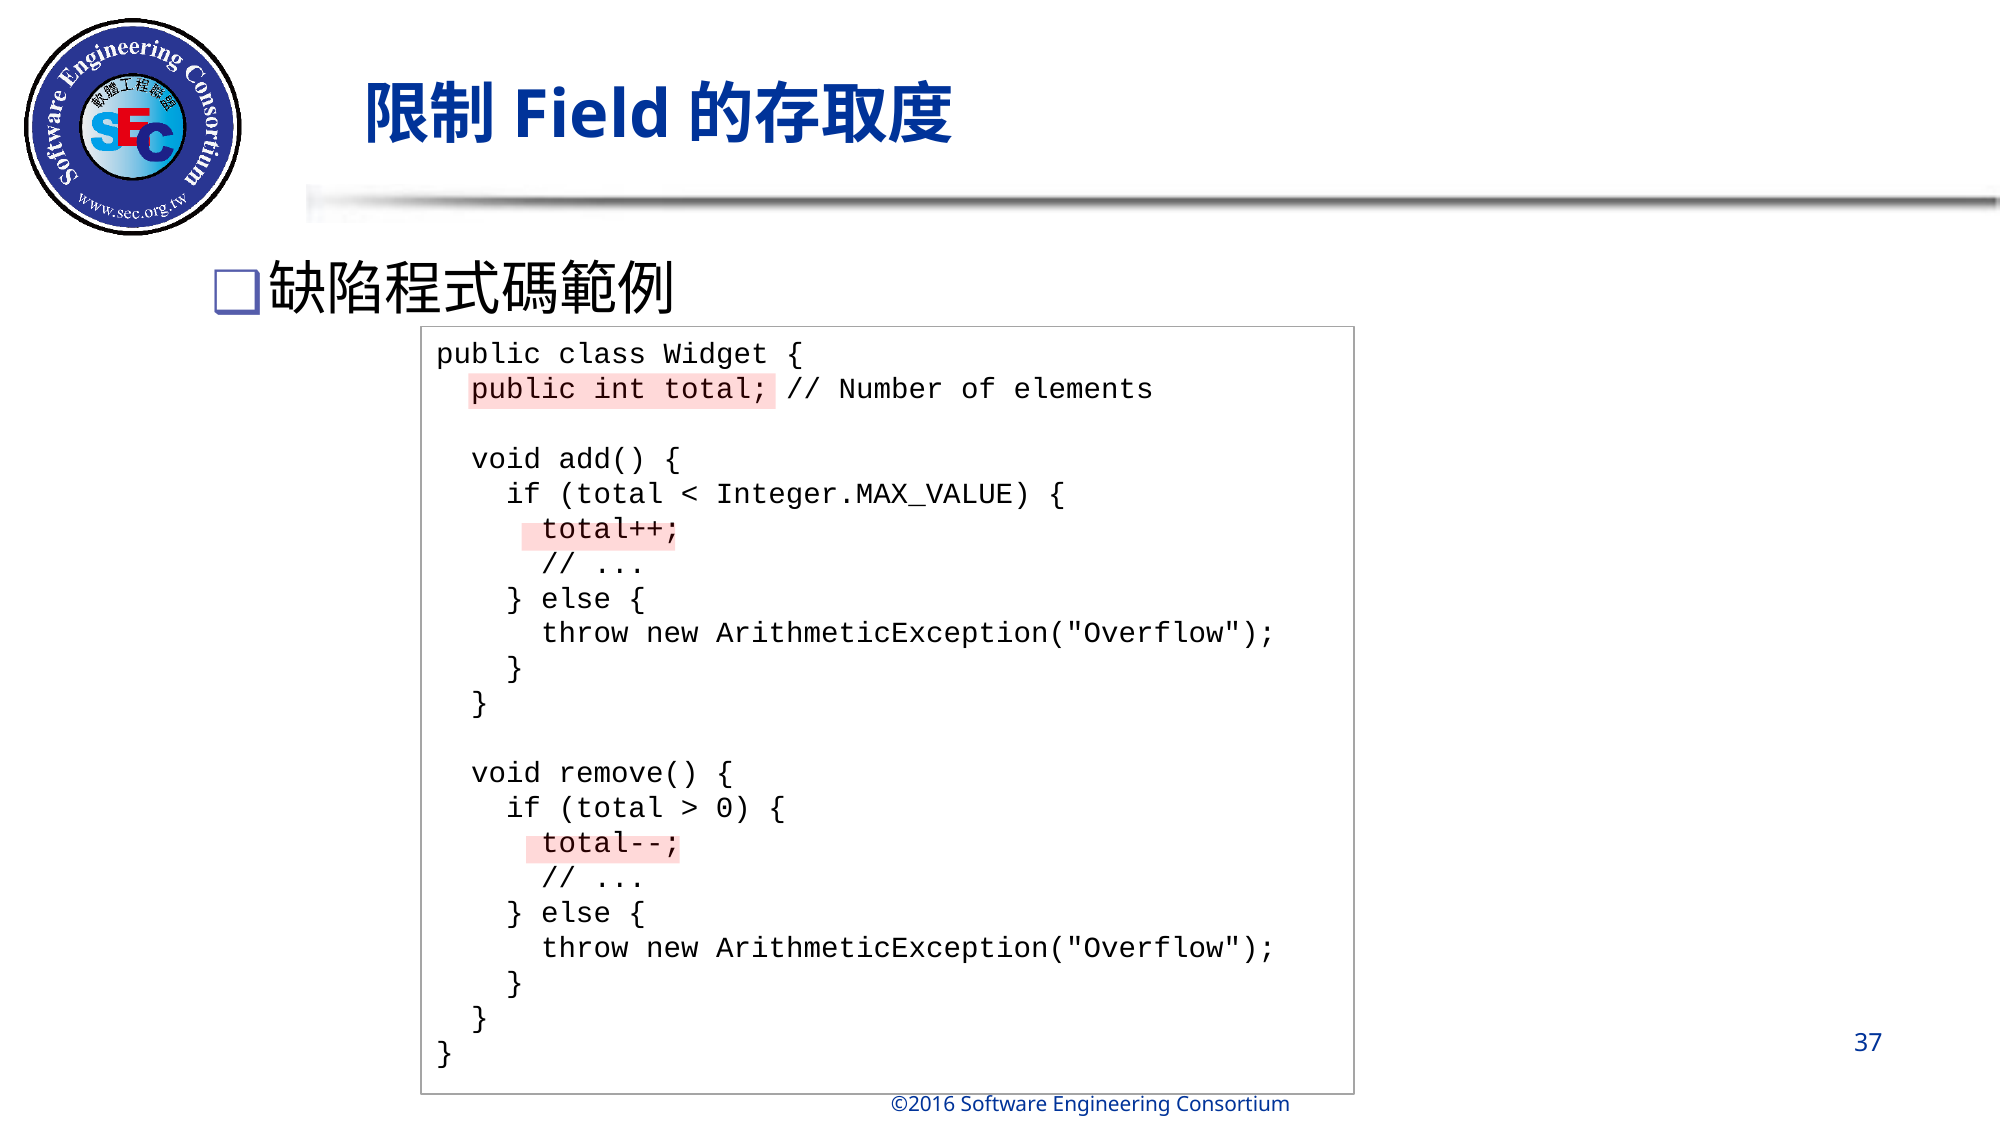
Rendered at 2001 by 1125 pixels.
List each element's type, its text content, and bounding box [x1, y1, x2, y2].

text_box [526, 836, 680, 864]
picture [306, 184, 2000, 223]
slide_number ‹#› [1481, 1019, 1898, 1094]
title 限制Field的存取度 [348, 42, 2000, 179]
list 缺陷程式碼範例 [196, 243, 1898, 1000]
text_box [521, 523, 676, 551]
picture [0, 0, 265, 259]
text_box [468, 373, 776, 409]
text_box public class Widget { public int total; // Number of elements void add() { if (total < Integer.MAX_VALUE) { total++; // ... } else { throw new ArithmeticException("Overflow"); } } void remove() { if (total > 0) { total--; // ... } else { throw new ArithmeticException("Overflow"); } } } [421, 326, 1355, 1094]
